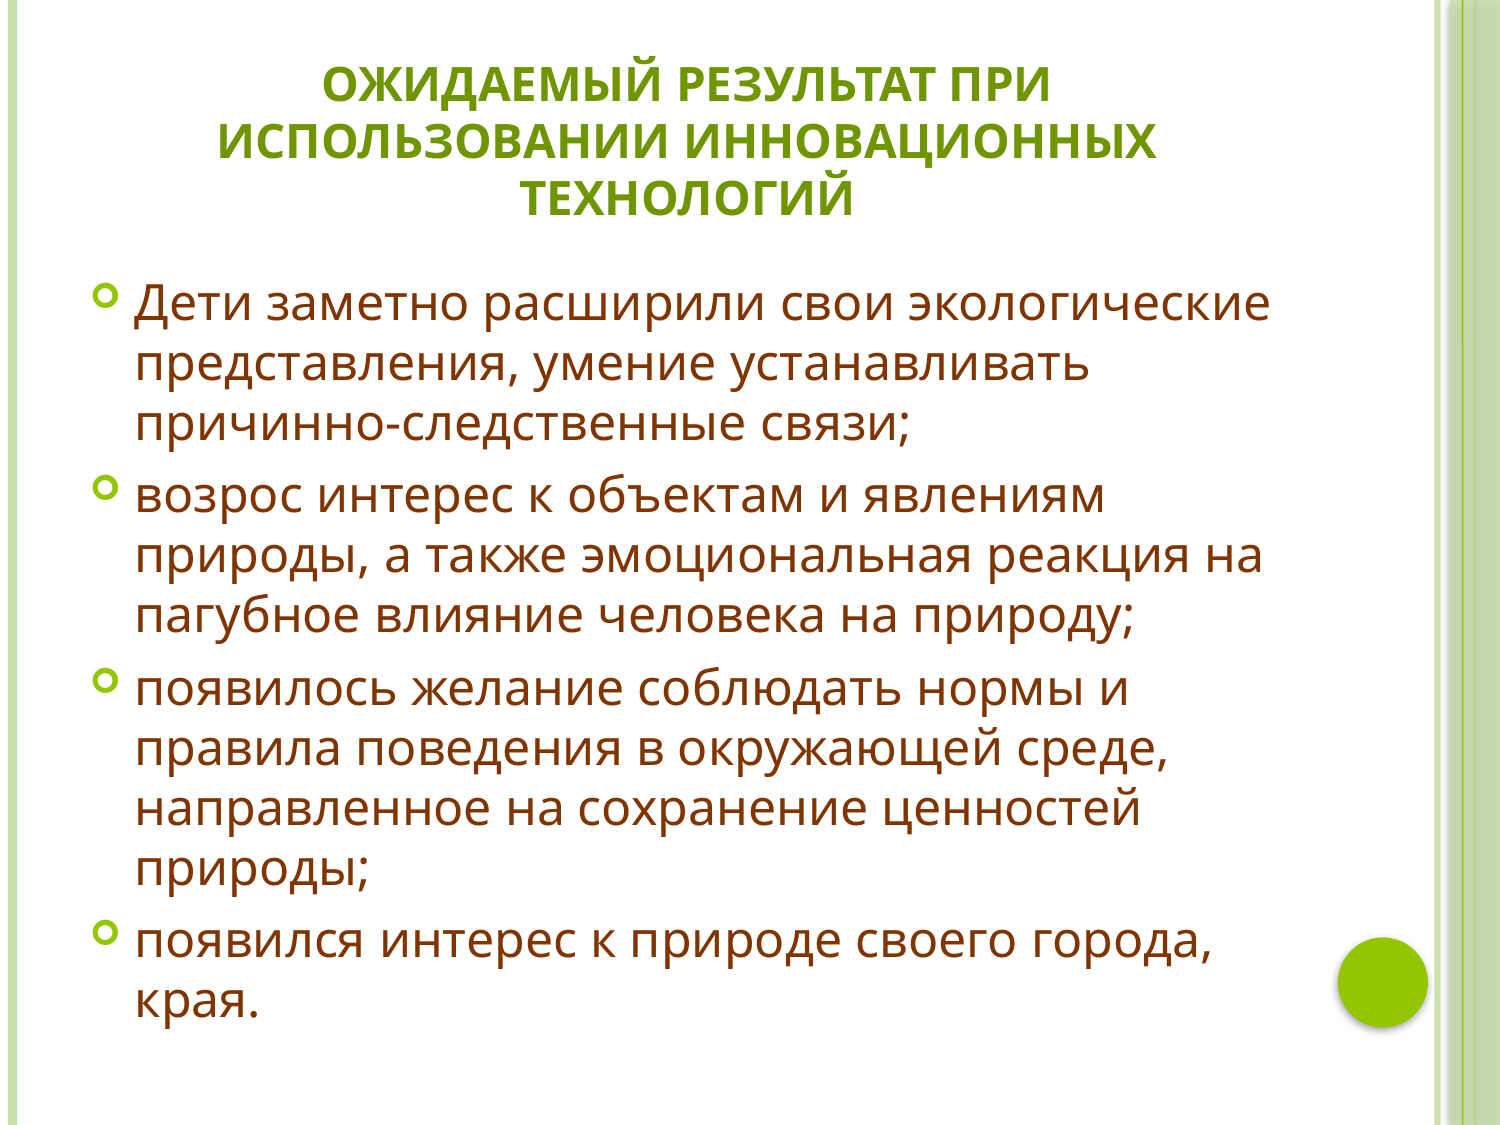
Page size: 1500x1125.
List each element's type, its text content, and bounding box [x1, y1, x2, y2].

list Дети заметно расширили свои экологические представления, умение устанавливать причинно-следственные связи; возрос интерес к объектам и явлениям природы, а также эмоциональная реакция на пагубное влияние человека на природу; появилось желание соблюдать нормы и правила поведения в окружающей среде, направленное на сохранение ценностей природы; появился интерес к природе своего города, края. [75, 262, 1300, 1062]
title Ожидаемый результат при использовании инновационных технологий [75, 45, 1300, 233]
